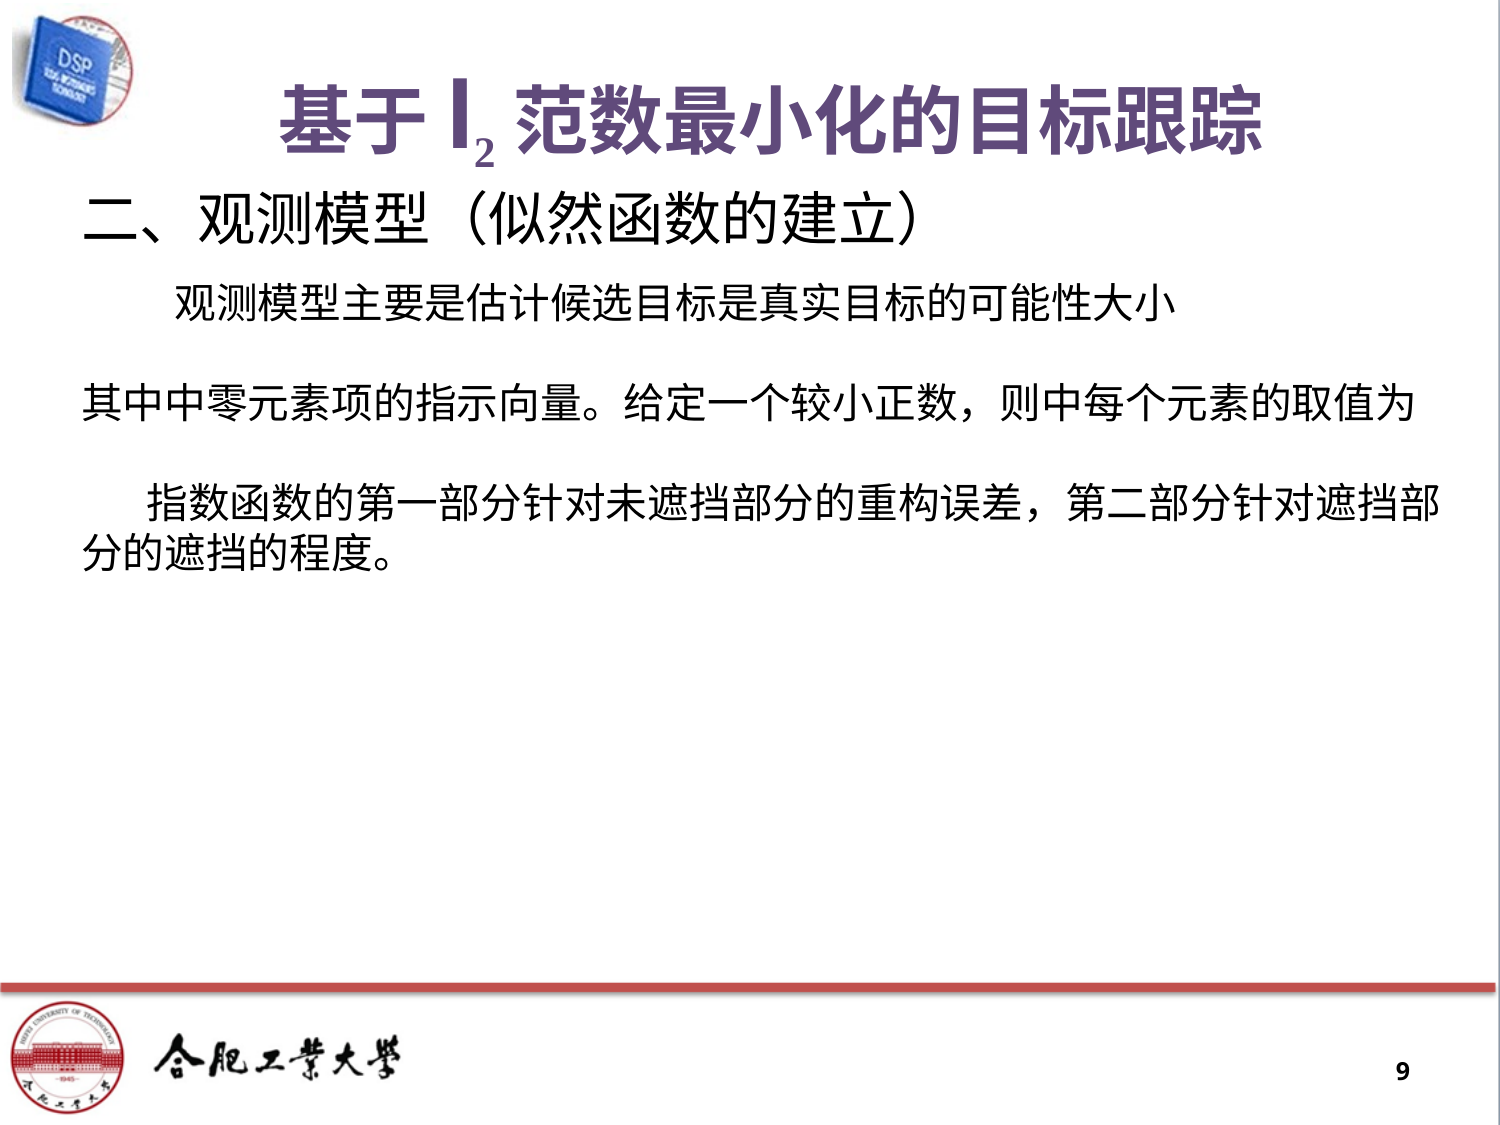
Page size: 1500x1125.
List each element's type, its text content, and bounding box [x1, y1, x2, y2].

picture [0, 0, 1500, 1125]
text_box 基于l2范数最小化的目标跟踪 [263, 49, 1288, 184]
slide_number 9 [1074, 1042, 1425, 1103]
